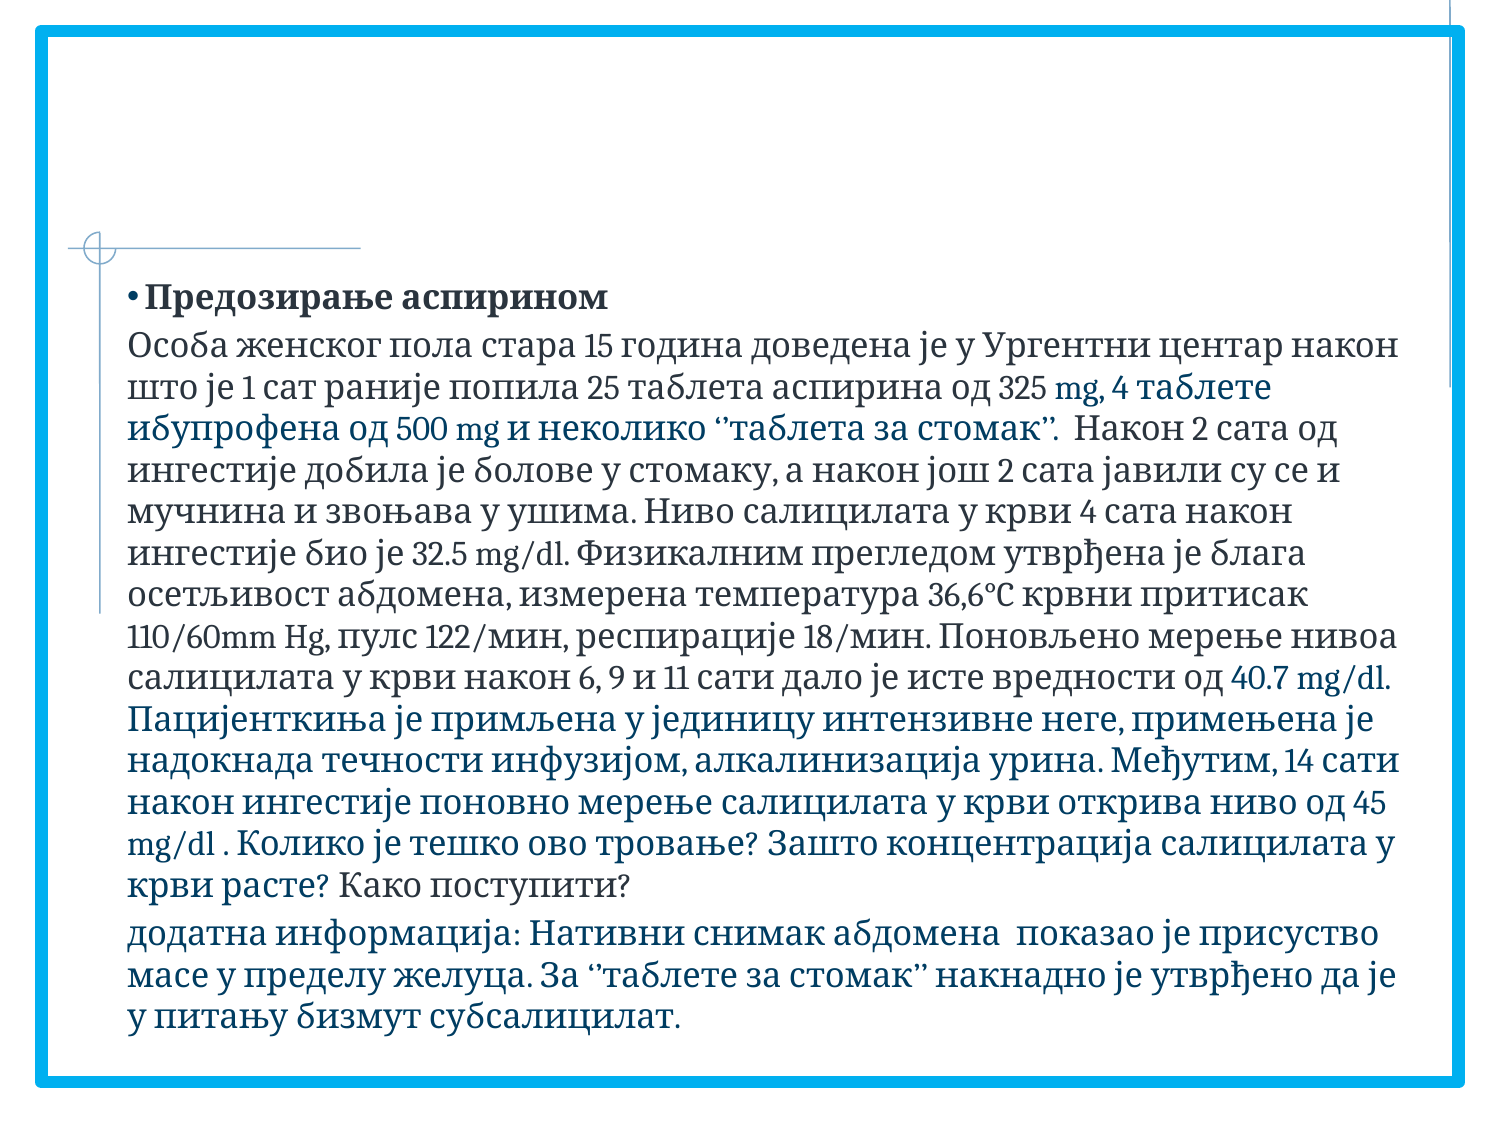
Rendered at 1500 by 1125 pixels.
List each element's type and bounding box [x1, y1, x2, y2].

text_box [41, 30, 1459, 1083]
